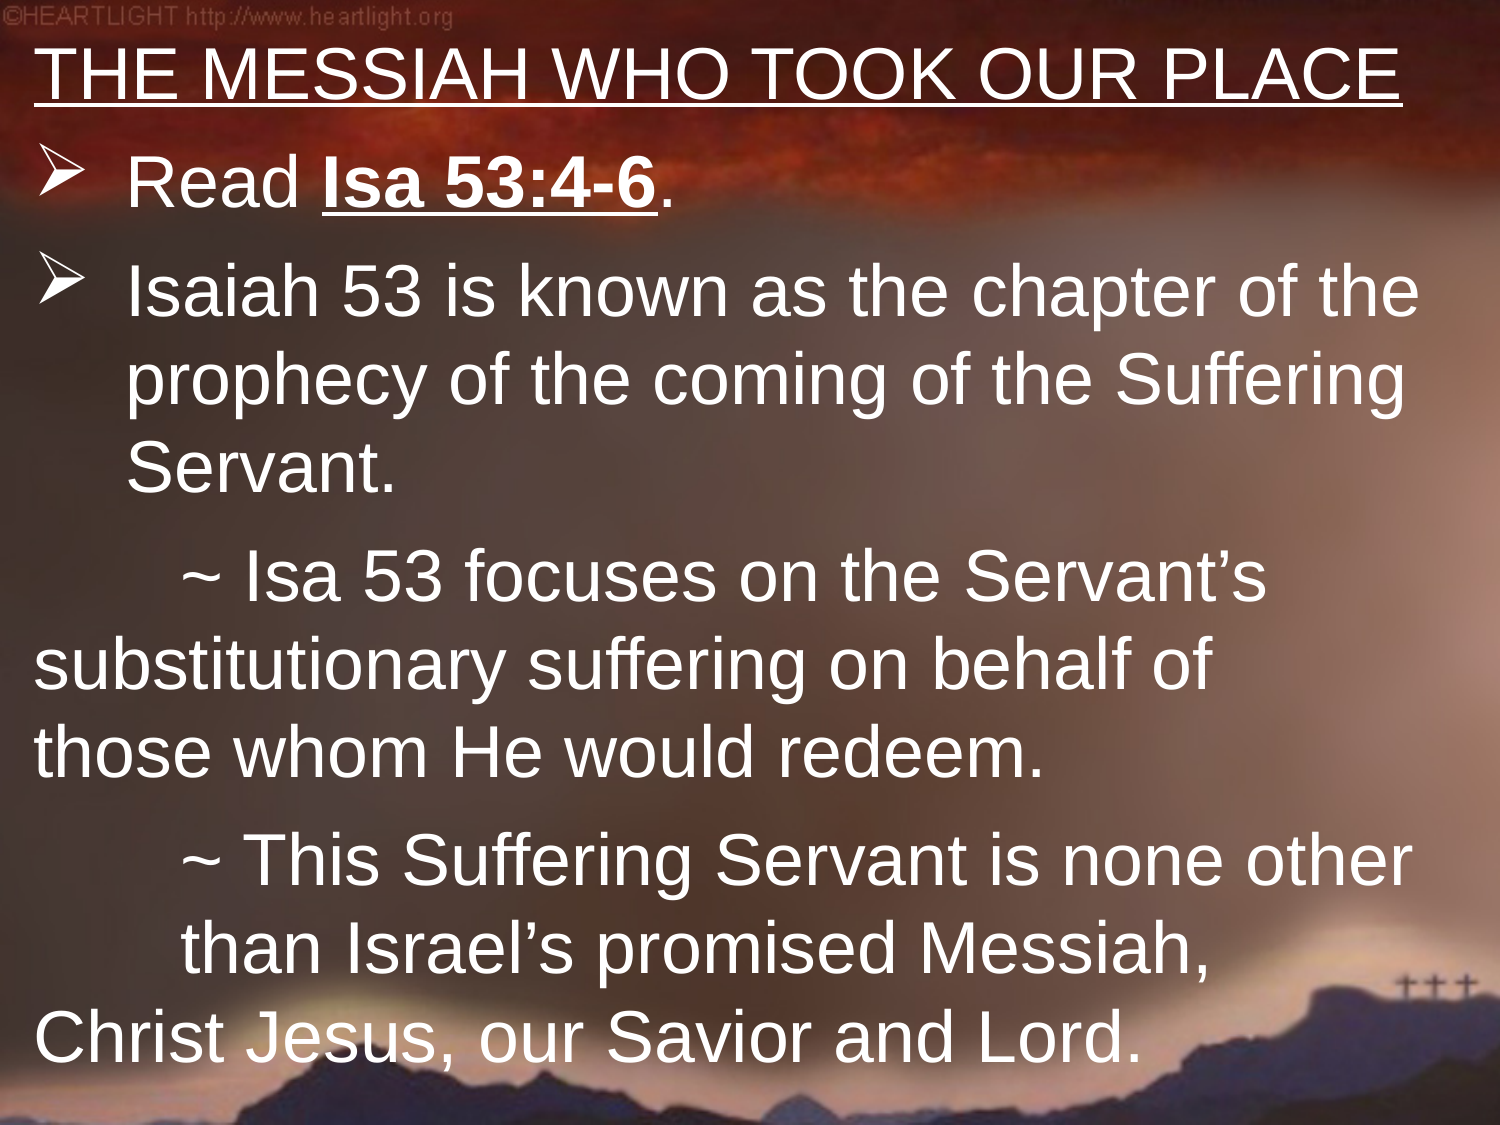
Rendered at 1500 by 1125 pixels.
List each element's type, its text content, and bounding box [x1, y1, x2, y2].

picture [0, 0, 1500, 1125]
subtitle THE MESSIAH WHO TOOK OUR PLACE Read Isa 53:4-6. Isaiah 53 is known as the chapter of the prophecy of the coming of the Suffering Servant. ~ Isa 53 focuses on the Servant’s substitutionary suffering on behalf of those whom He would redeem. ~ This Suffering Servant is none other than Israel’s promised Messiah, Christ Jesus, our Savior and Lord. [18, 18, 1477, 1104]
